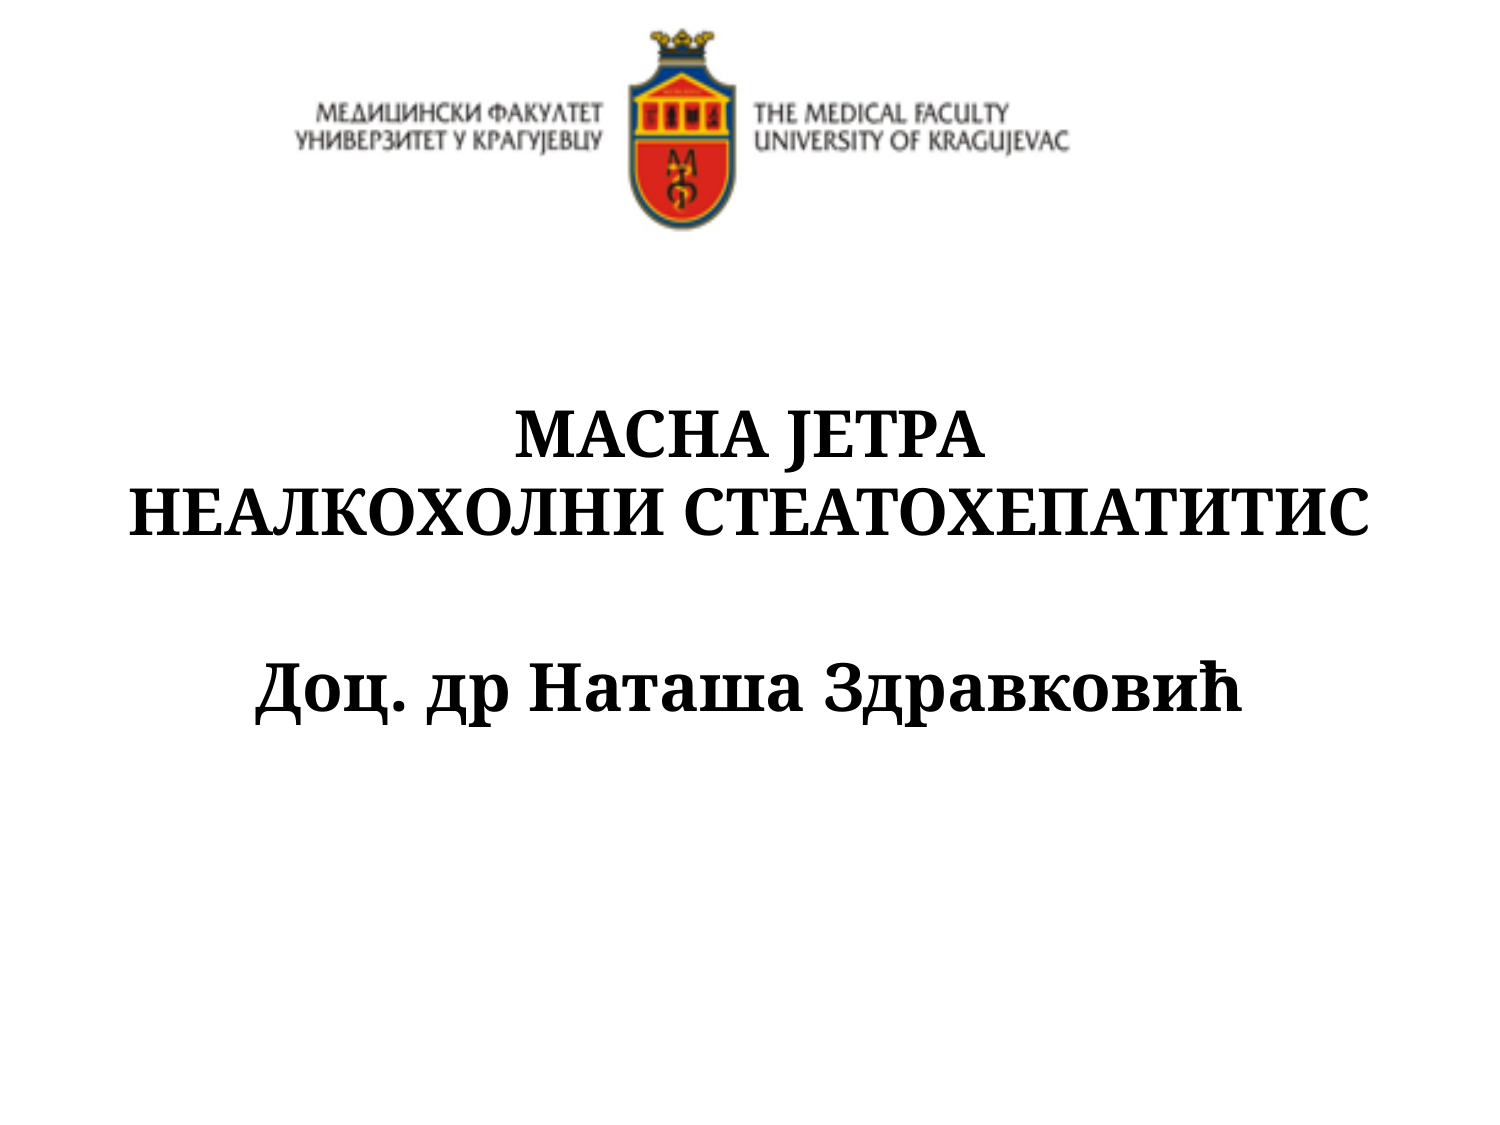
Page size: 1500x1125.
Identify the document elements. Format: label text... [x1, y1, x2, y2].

title МАСНА ЈЕТРА НЕАЛКОХОЛНИ СТЕАТОХЕПАТИТИС [112, 349, 1388, 591]
picture [143, 24, 1284, 263]
subtitle Доц. др Наташа Здравковић [225, 637, 1275, 925]
